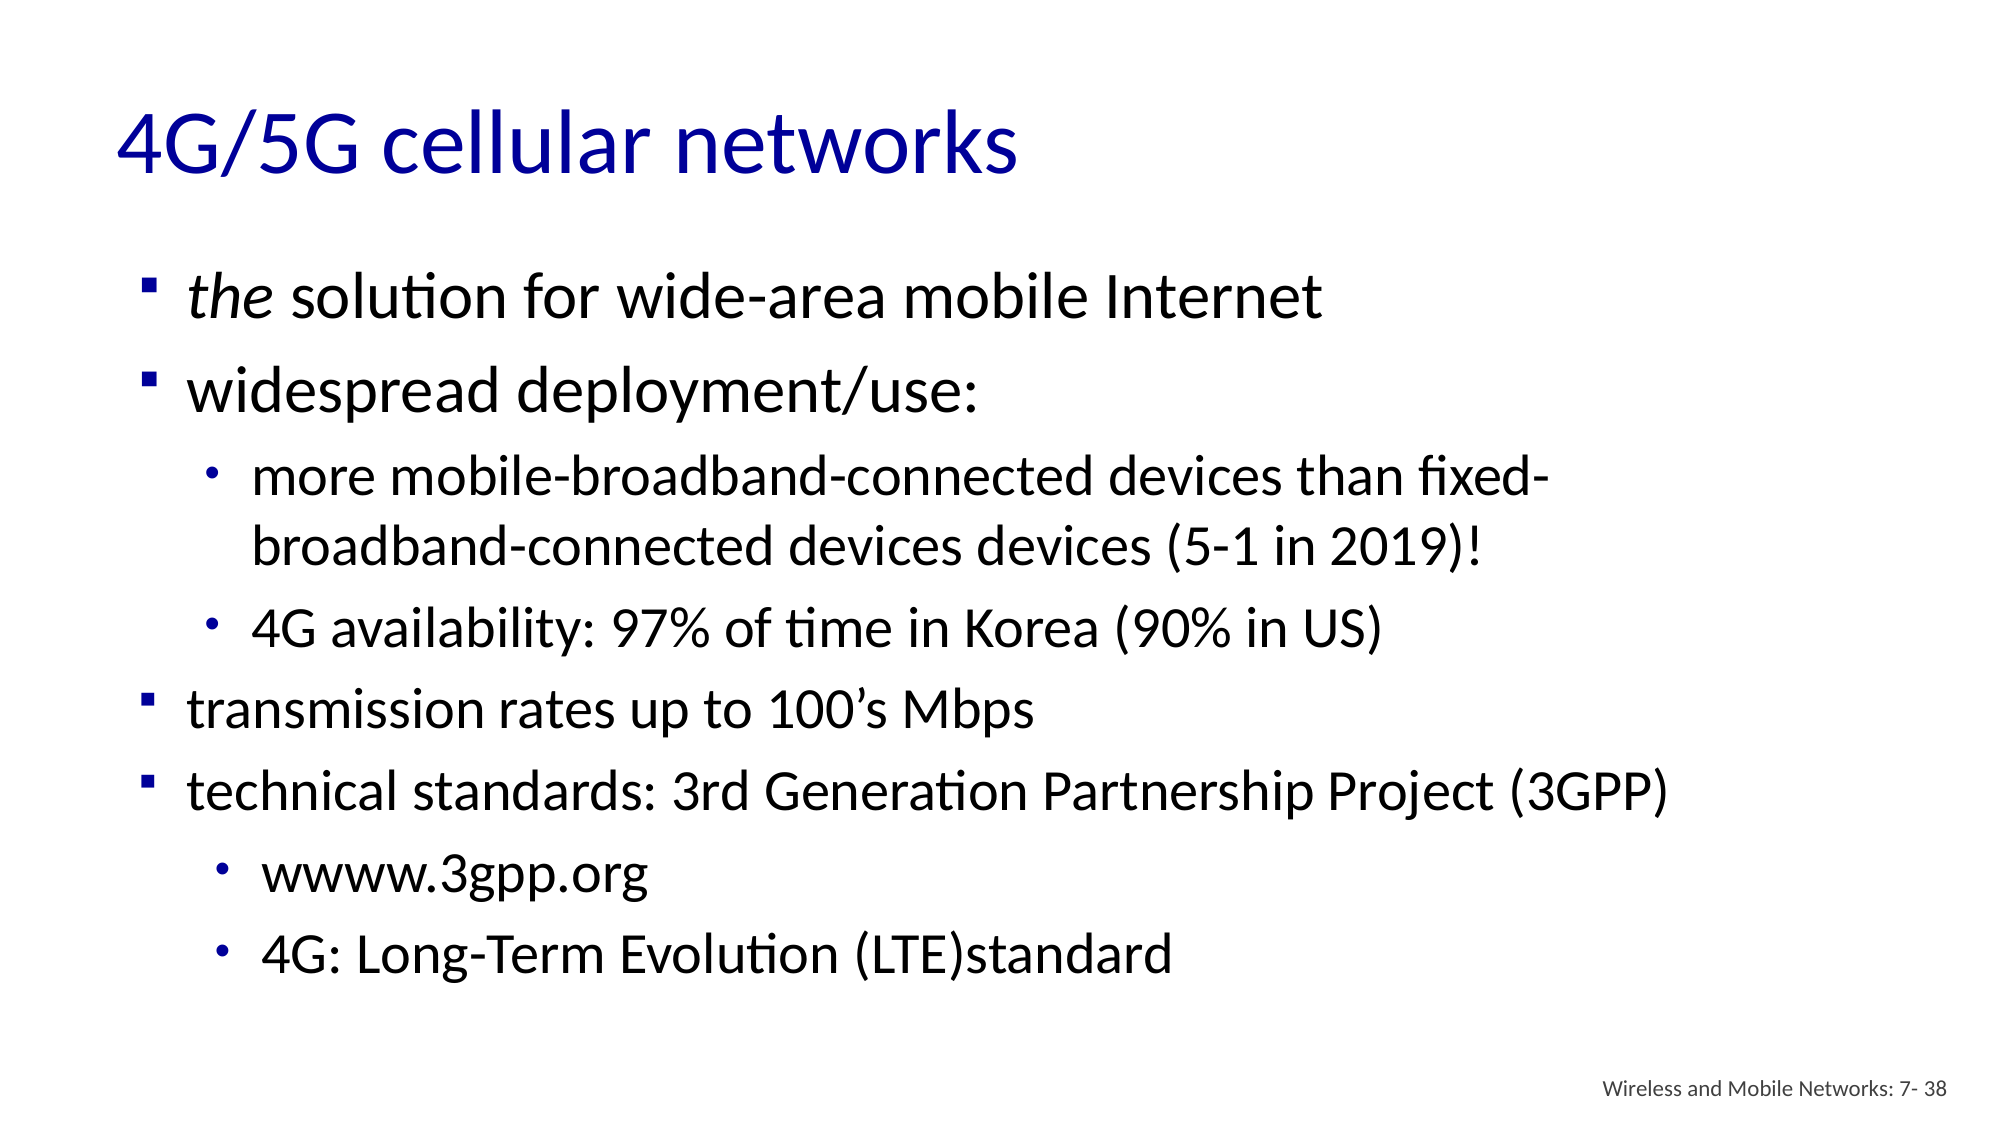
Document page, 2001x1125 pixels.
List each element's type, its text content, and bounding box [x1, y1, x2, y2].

title 4G/5G cellular networks [101, 70, 1827, 218]
slide_number Wireless and Mobile Networks: 7- 38 [1512, 1056, 1963, 1117]
text_box the solution for wide-area mobile Internet widespread deployment/use: more mobile-broadband-connected devices than fixed-broadband-connected devices devices (5-1 in 2019)! 4G availability: 97% of time in Korea (90% in US) transmission rates up to 100’s Mbps technical standards: 3rd Generation Partnership Project (3GPP) wwww.3gpp.org 4G: Long-Term Evolution (LTE)standard [123, 244, 1809, 1061]
